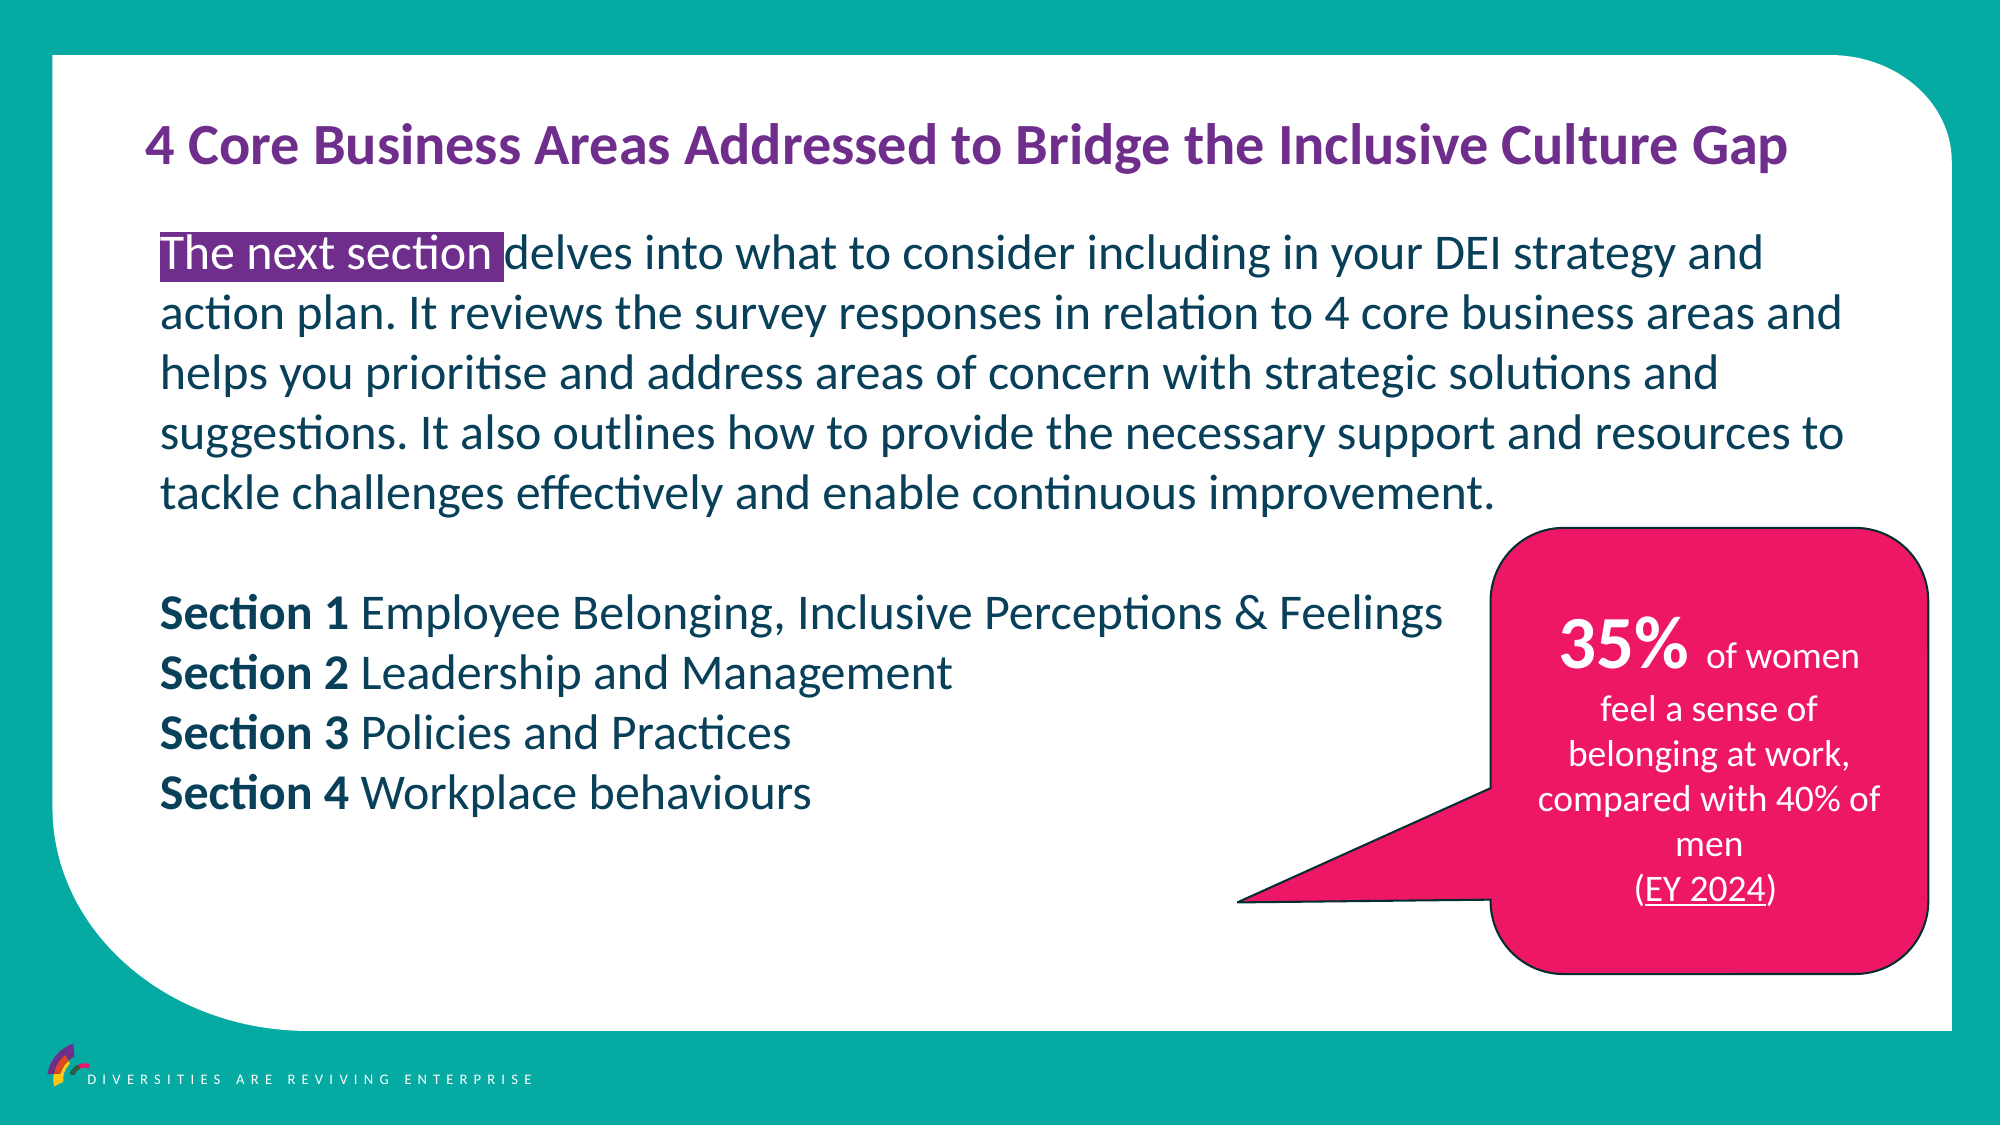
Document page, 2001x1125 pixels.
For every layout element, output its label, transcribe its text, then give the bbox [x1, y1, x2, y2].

list The next section delves into what to consider including in your DEI strategy and action plan. It reviews the survey responses in relation to 4 core business areas and helps you prioritise and address areas of concern with strategic solutions and suggestions. It also outlines how to provide the necessary support and resources to tackle challenges effectively and enable continuous improvement. Section 1 Employee Belonging, Inclusive Perceptions & Feelings Section 2 Leadership and Management Section 3 Policies and Practices Section 4 Workplace behaviours [145, 212, 1884, 844]
list 4 Core Business Areas Addressed to Bridge the Inclusive Culture Gap [130, 79, 1869, 212]
text_box 35% of women feel a sense of belonging at work, compared with 40% of men (EY 2024) [1236, 526, 1930, 976]
